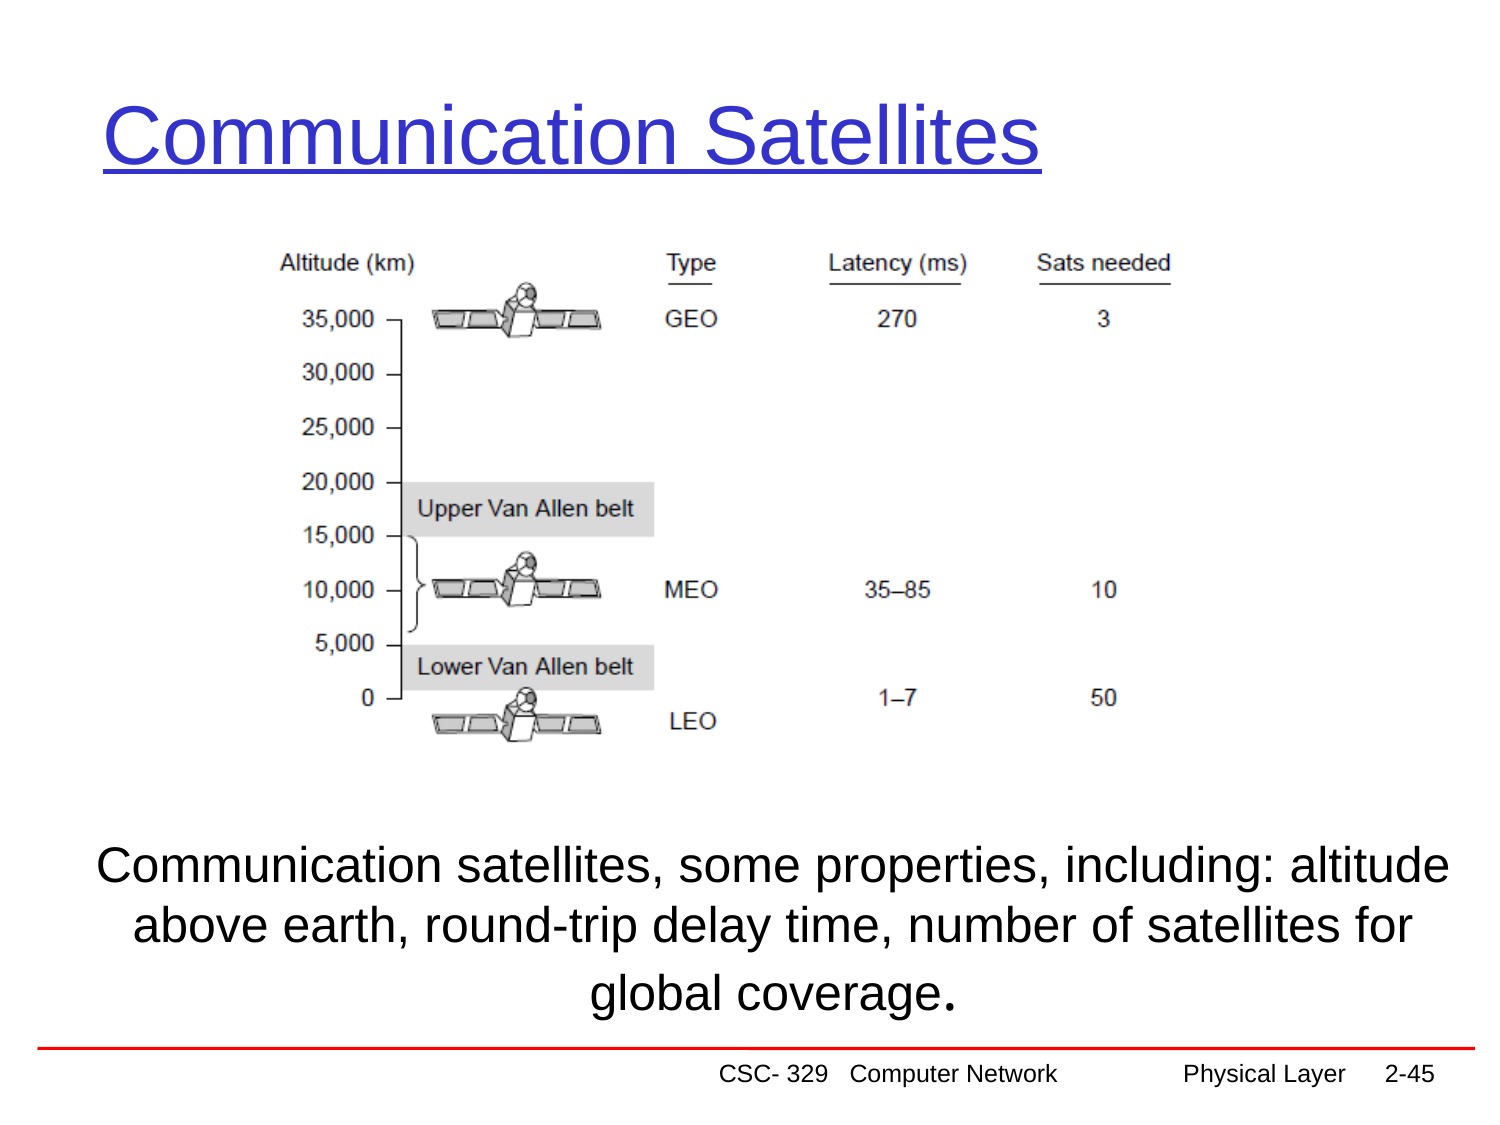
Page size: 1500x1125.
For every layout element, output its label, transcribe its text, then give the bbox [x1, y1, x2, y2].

title Communication Satellites [87, 37, 1363, 225]
list Communication satellites, some properties, including: altitude above earth, round-trip delay time, number of satellites for global coverage. [47, 825, 1500, 1075]
picture [249, 224, 1204, 762]
footer CSC- 329 Computer Network Physical Layer [642, 1049, 1338, 1125]
slide_number 2-45 [1338, 1049, 1451, 1125]
